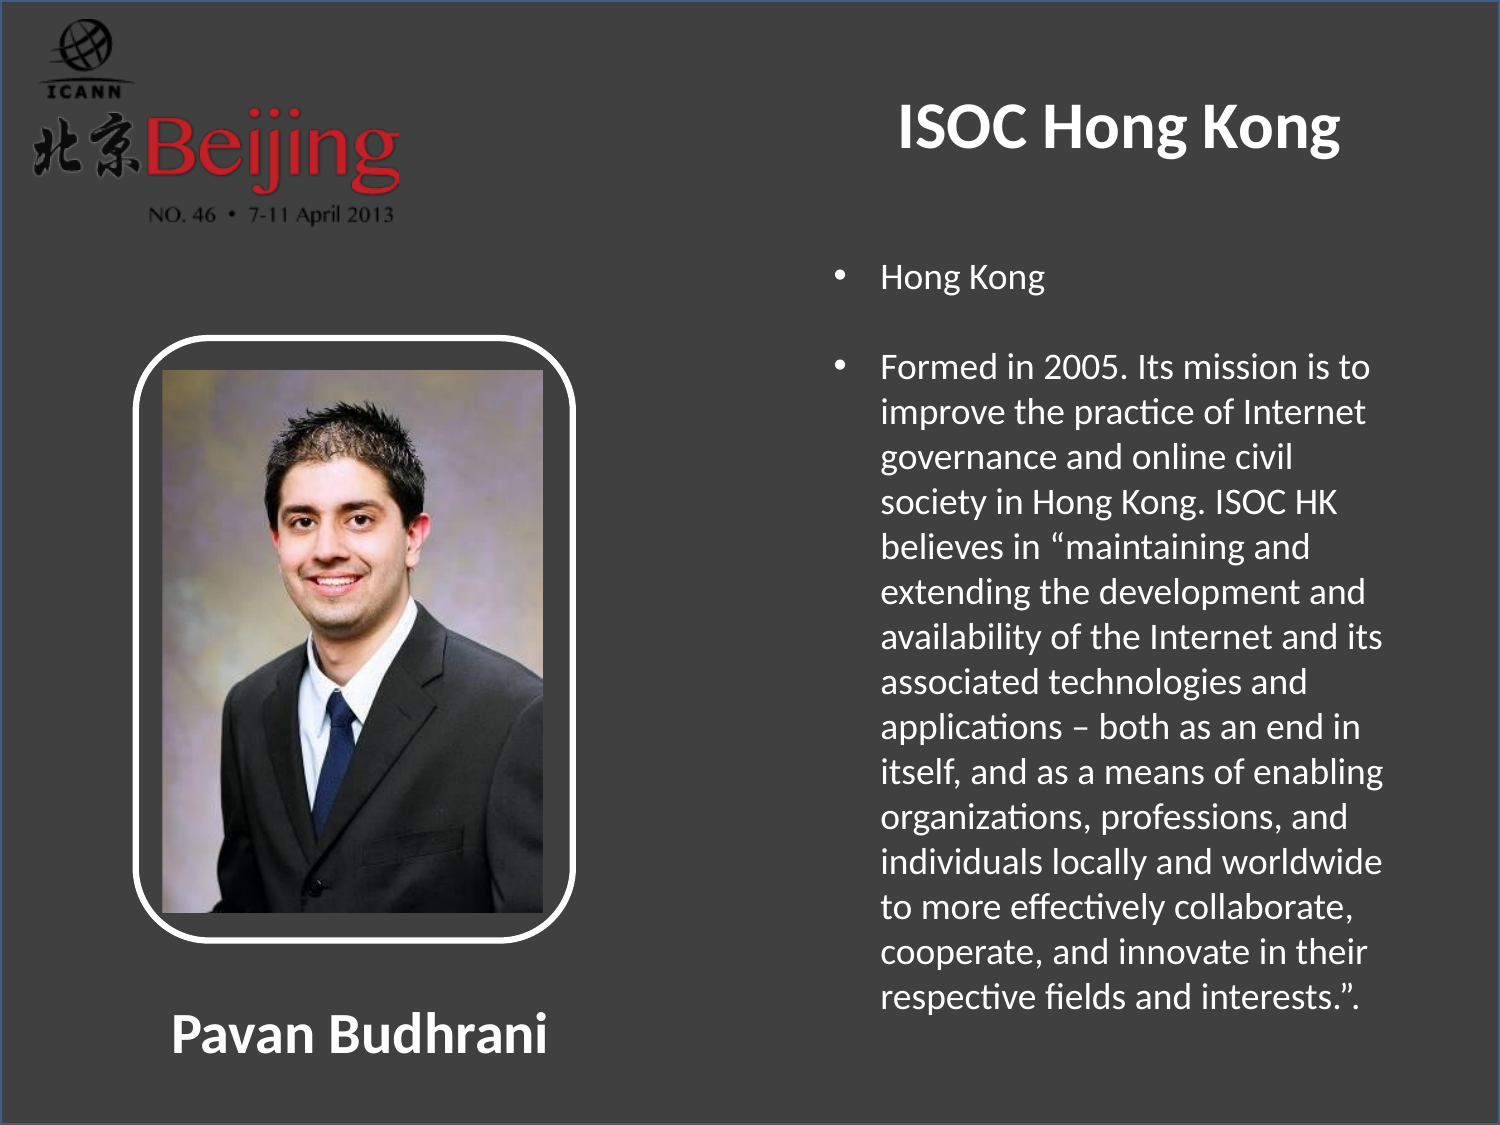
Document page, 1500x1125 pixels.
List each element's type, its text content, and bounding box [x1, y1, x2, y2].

picture [162, 370, 544, 914]
text_box ISOC Hong Kong Hong Kong Formed in 2005. Its mission is to improve the practice of Internet governance and online civil society in Hong Kong. ISOC HK believes in “maintaining and extending the development and availability of the Internet and its associated technologies and applications – both as an end in itself, and as a means of enabling organizations, professions, and individuals locally and worldwide to more effectively collaborate, cooperate, and innovate in their respective fields and interests.”. [818, 74, 1422, 1025]
picture [29, 19, 399, 238]
text_box Pavan Budhrani [123, 987, 597, 1073]
